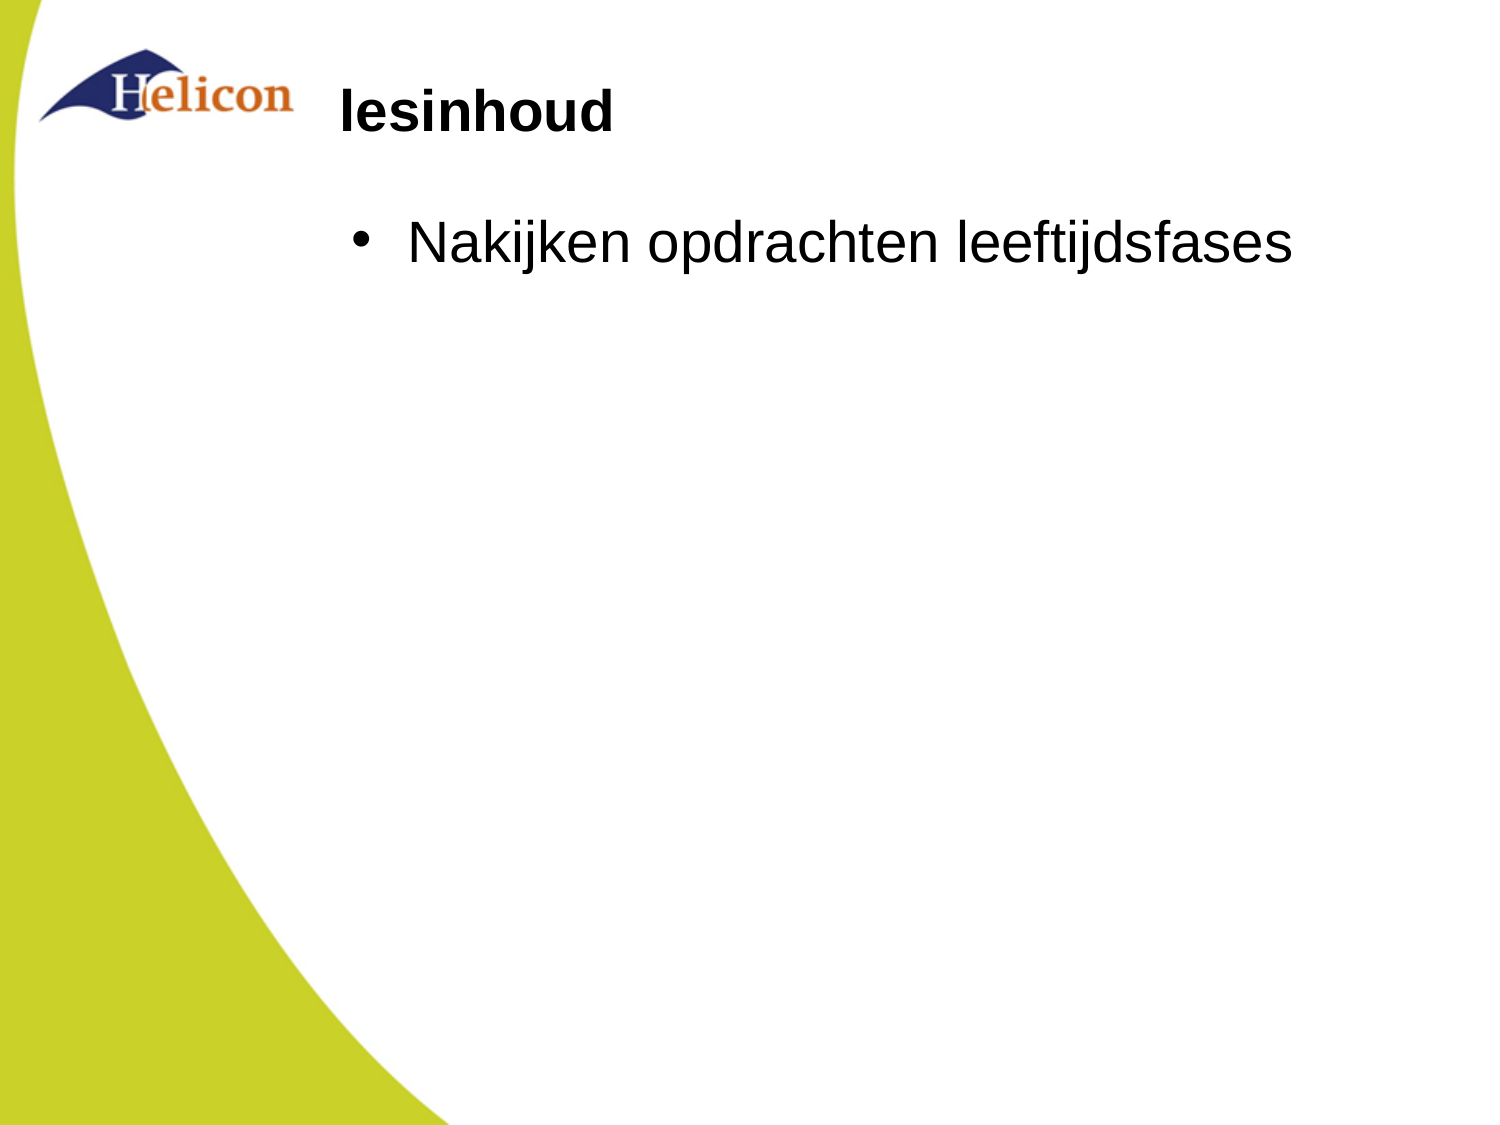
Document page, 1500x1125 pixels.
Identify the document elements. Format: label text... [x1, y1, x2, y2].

list Nakijken opdrachten leeftijdsfases [336, 196, 1425, 1005]
title lesinhoud [324, 54, 1415, 161]
picture [0, 0, 1500, 1125]
